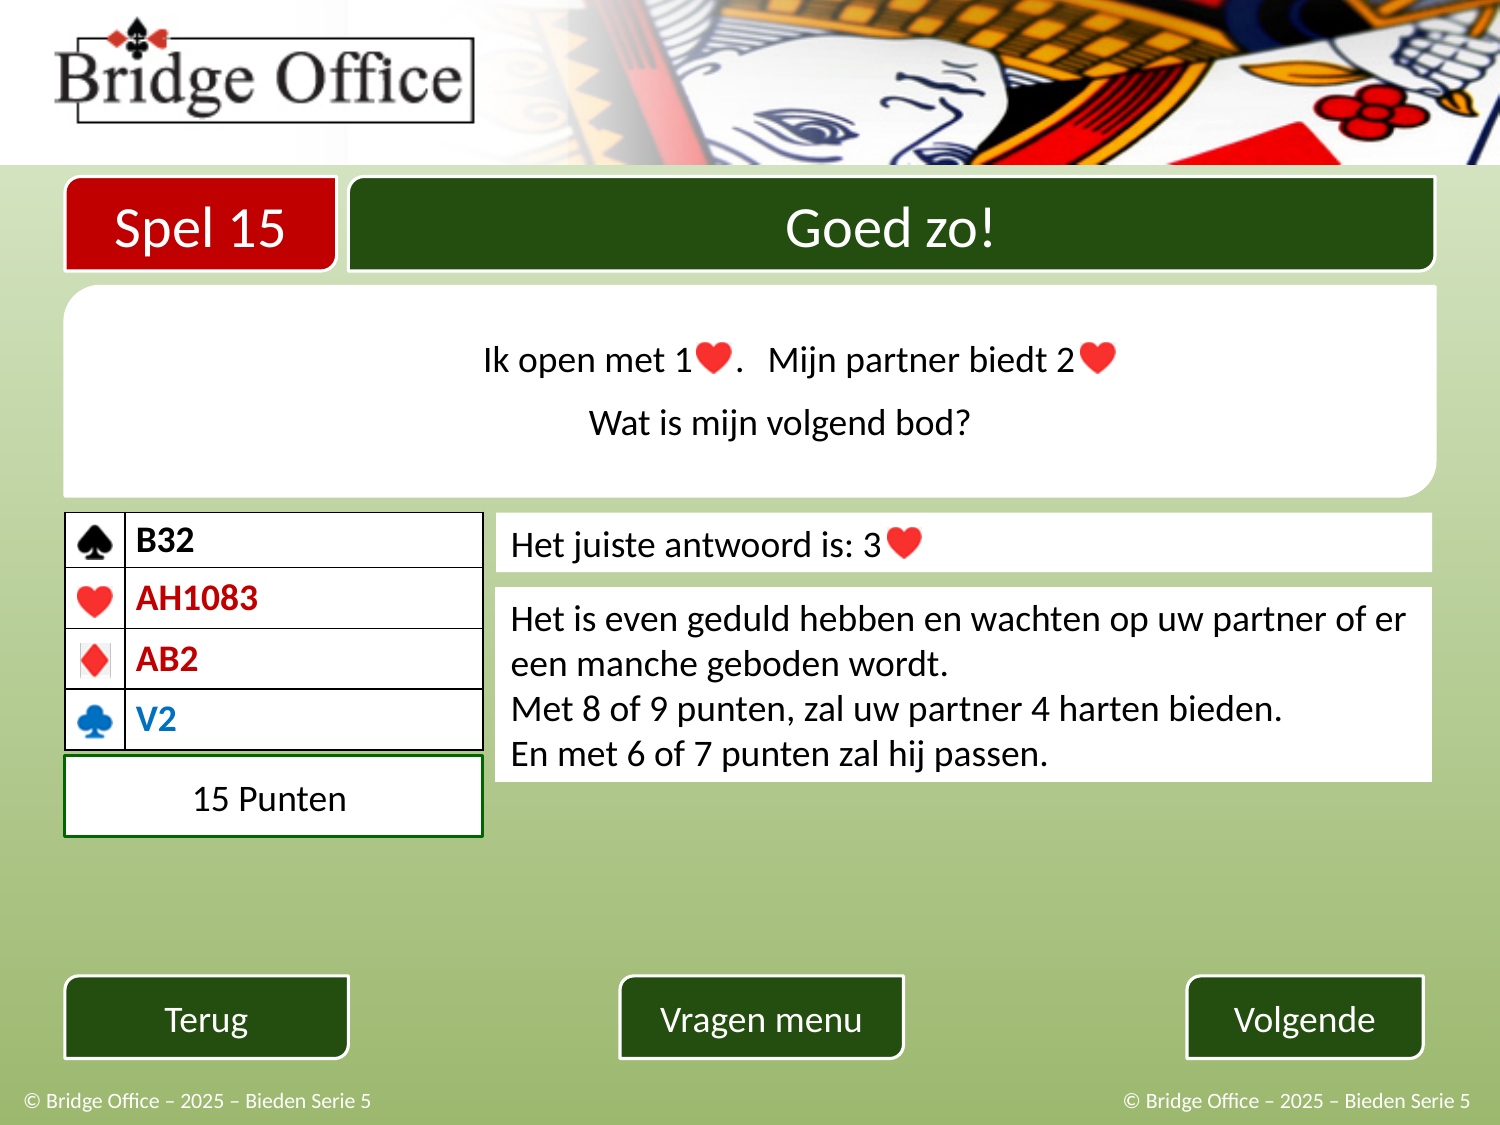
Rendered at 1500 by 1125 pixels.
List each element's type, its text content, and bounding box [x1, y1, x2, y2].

text_box © Bridge Office – 2025 – Bieden Serie 5 [1107, 1079, 1500, 1121]
table_cell AB2 [126, 629, 482, 688]
text_box 15 Punten [63, 754, 484, 838]
text_box Vragen menu [618, 974, 906, 1061]
text_box Ik open met 1 . [468, 327, 845, 388]
text_box Spel 15 [63, 179, 339, 273]
text_box Goed zo! [346, 179, 1437, 273]
picture [886, 527, 923, 559]
table_header [66, 513, 124, 567]
text_box Terug [63, 974, 350, 1061]
text_box Het is even geduld hebben en wachten op uw partner of er een manche geboden wordt. Met 8 of 9 punten, zal uw partner 4 harten bieden. En met 6 of 7 punten zal hij passen. [495, 587, 1432, 782]
table_cell AH1083 [126, 568, 482, 628]
picture [77, 585, 114, 618]
text_box Mijn partner biedt 2 . [752, 327, 1151, 387]
picture [1079, 342, 1116, 374]
picture [77, 703, 114, 740]
text_box Wat is mijn volgend bod? [573, 390, 995, 451]
picture [77, 643, 114, 679]
text_box Het juiste antwoord is: 3 [496, 512, 1433, 573]
table_header B32 [126, 513, 482, 567]
text_box Volgende [1185, 974, 1425, 1061]
table_cell V2 [126, 690, 482, 749]
text_box [63, 284, 1437, 498]
table_cell [66, 690, 124, 749]
picture [696, 342, 733, 374]
picture [0, 0, 1500, 166]
table_cell [66, 568, 124, 628]
table_cell [66, 629, 124, 688]
picture [77, 524, 114, 561]
text_box © Bridge Office – 2025 – Bieden Serie 5 [8, 1079, 393, 1121]
